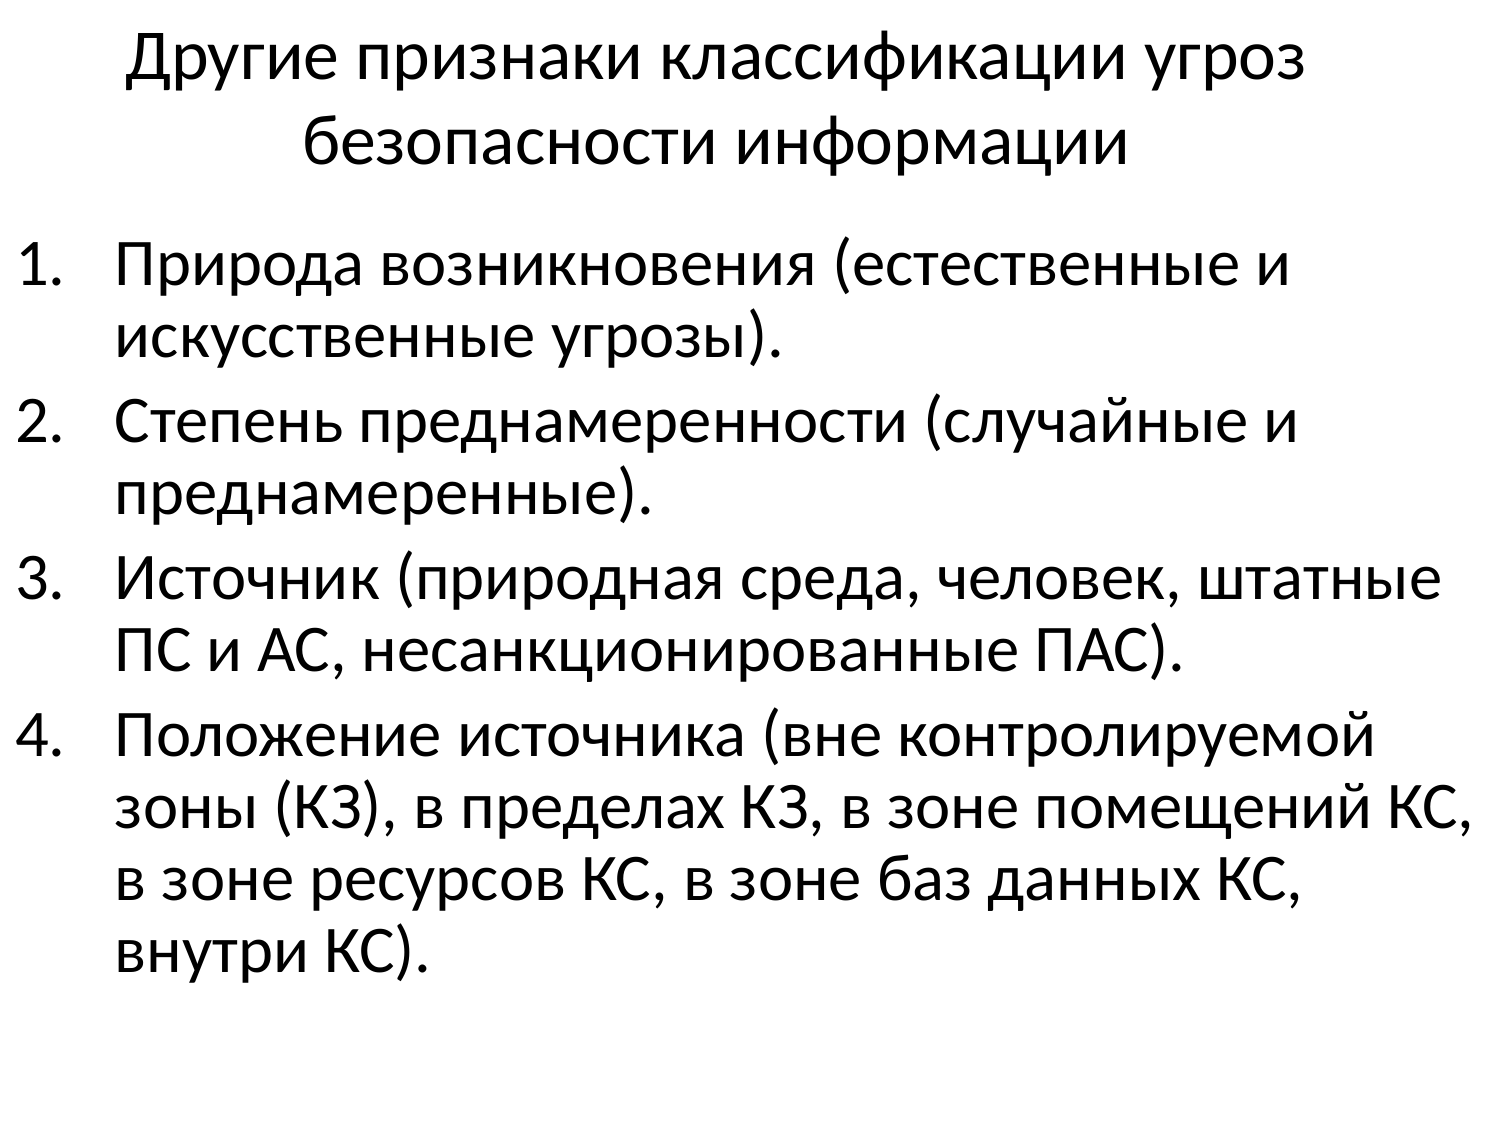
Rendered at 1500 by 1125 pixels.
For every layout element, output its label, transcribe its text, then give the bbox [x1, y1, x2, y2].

list Природа возникновения (естественные и искусственные угрозы). Степень преднамеренности (случайные и преднамеренные). Источник (природная среда, человек, штатные ПС и АС, несанкционированные ПАС). Положение источника (вне контролируемой зоны (КЗ), в пределах КЗ, в зоне помещений КС, в зоне ресурсов КС, в зоне баз данных КС, внутри КС). [0, 220, 1500, 1125]
title Другие признаки классификации угроз безопасности информации [41, 0, 1392, 187]
